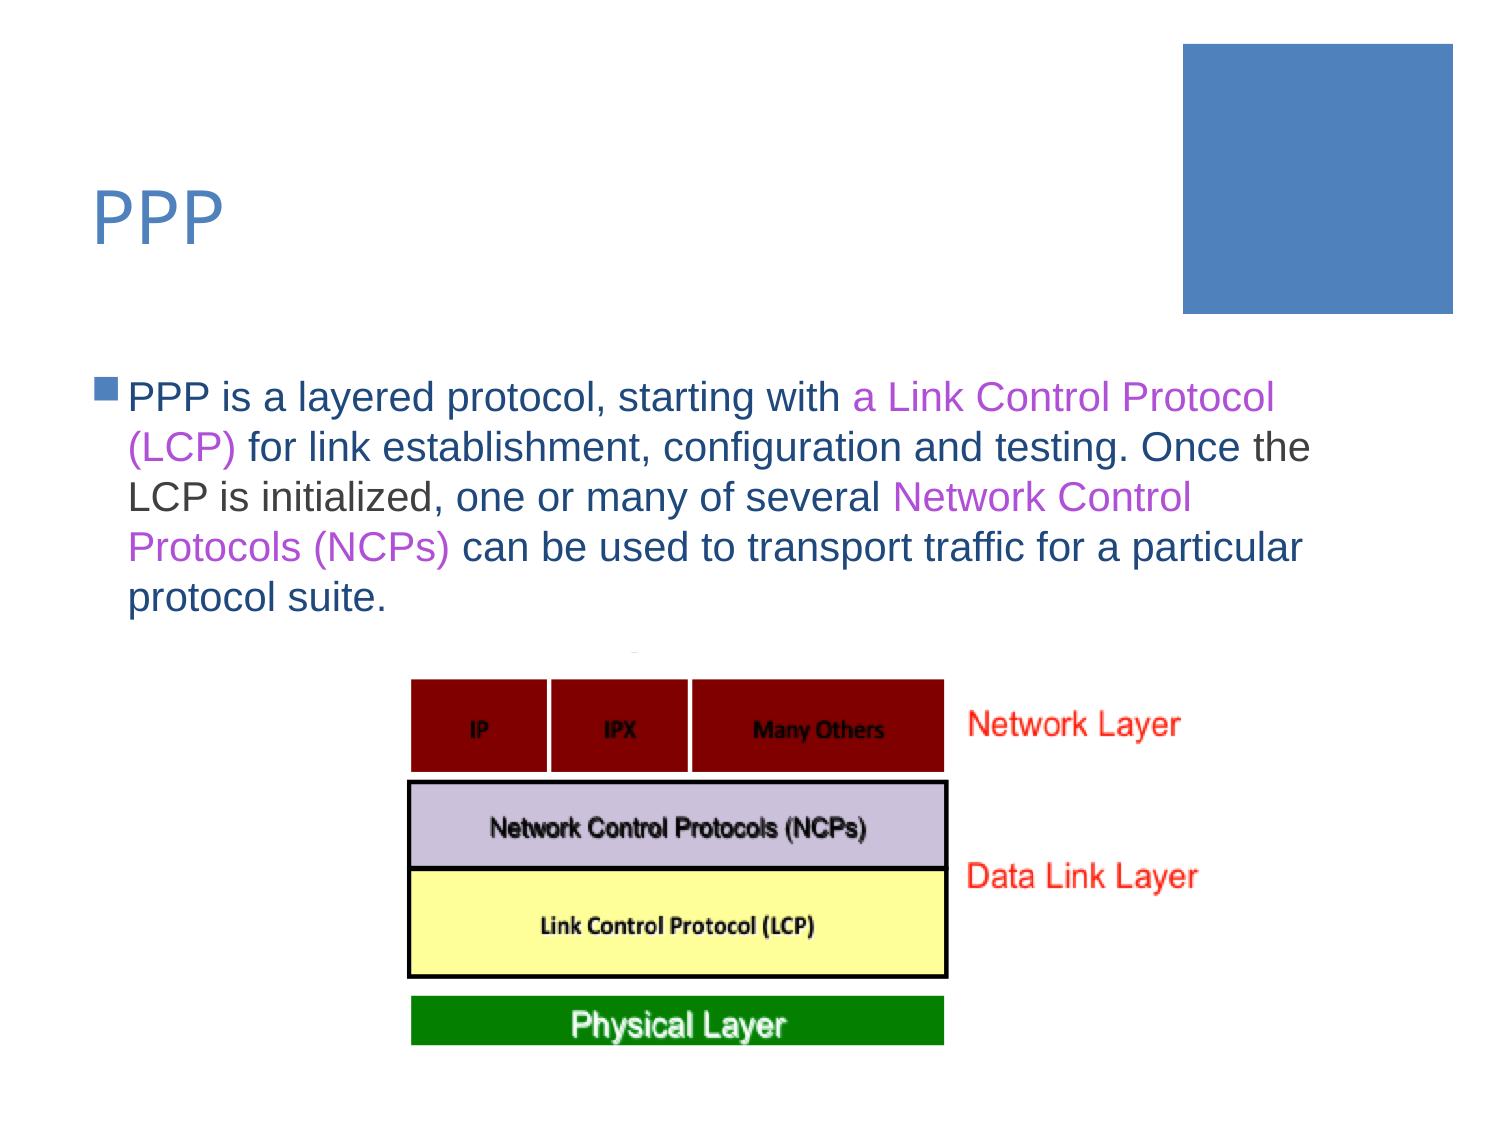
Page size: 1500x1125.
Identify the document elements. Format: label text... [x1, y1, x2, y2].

title PPP [75, 79, 1143, 267]
picture [384, 651, 1209, 1060]
list PPP is a layered protocol, starting with a Link Control Protocol (LCP) for link establishment, configuration and testing. Once the LCP is initialized, one or many of several Network Control Protocols (NCPs) can be used to transport traffic for a particular protocol suite. [75, 362, 1367, 1005]
